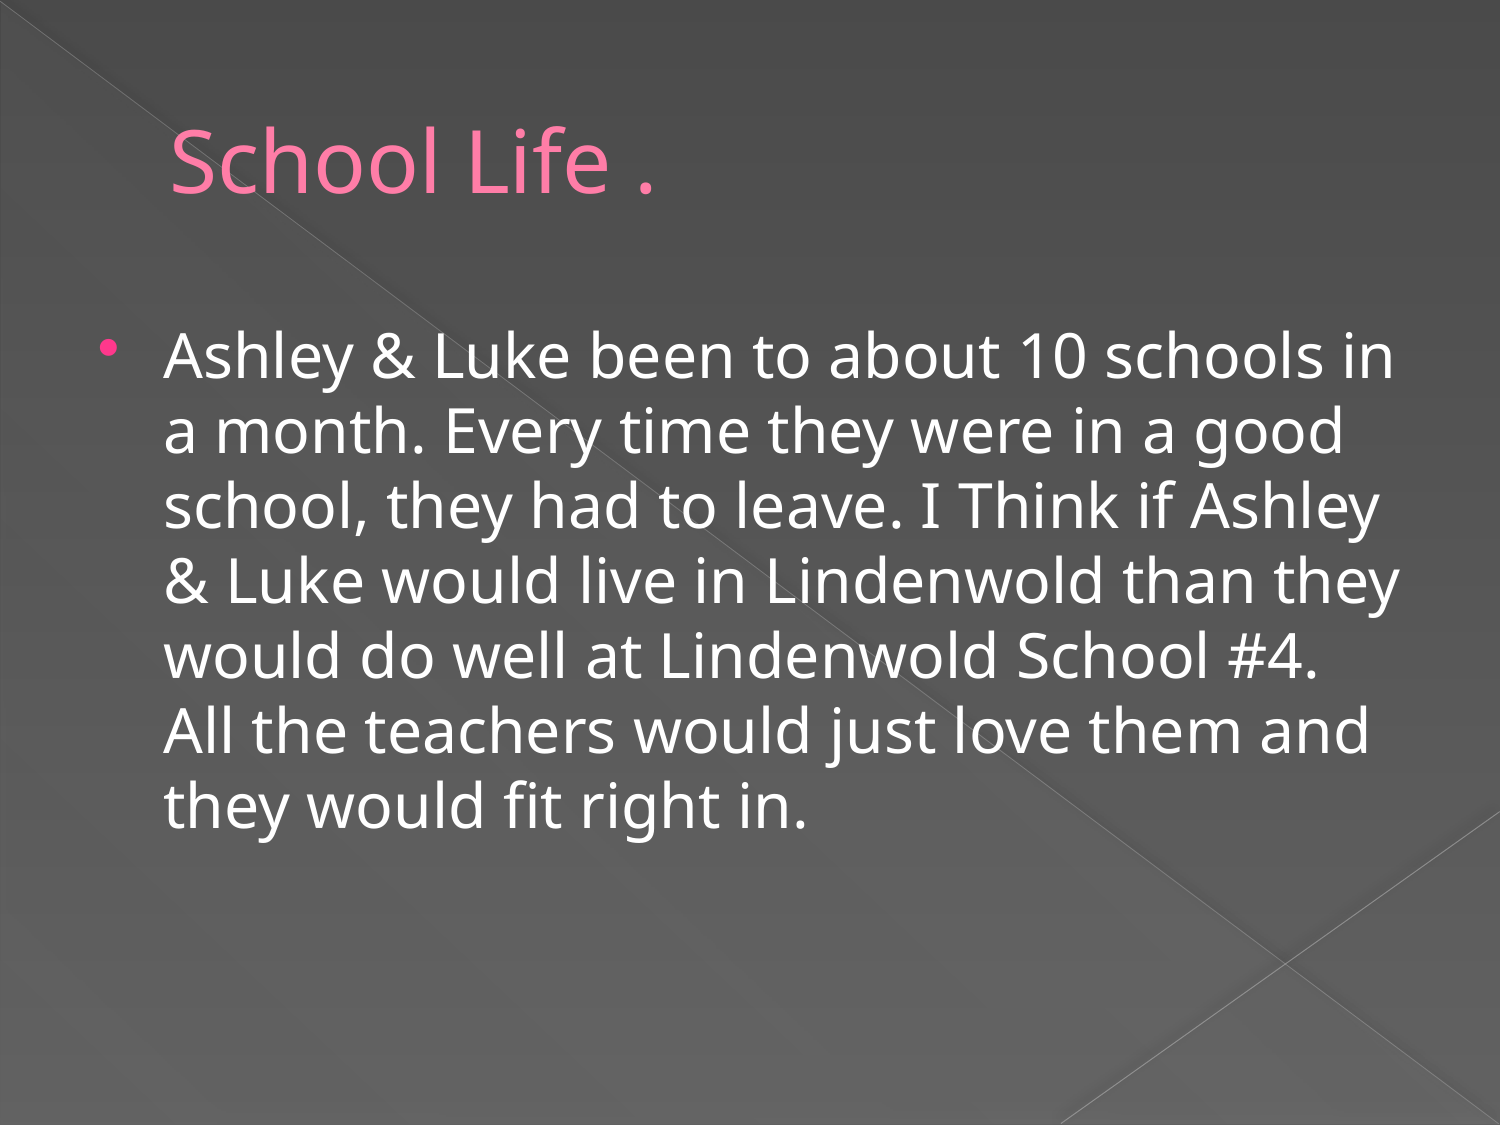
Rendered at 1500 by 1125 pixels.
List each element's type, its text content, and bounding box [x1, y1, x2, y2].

list Ashley & Luke been to about 10 schools in a month. Every time they were in a good school, they had to leave. I Think if Ashley & Luke would live in Lindenwold than they would do well at Lindenwold School #4. All the teachers would just love them and they would fit right in. [75, 308, 1425, 1059]
title School Life . [75, 43, 1425, 274]
